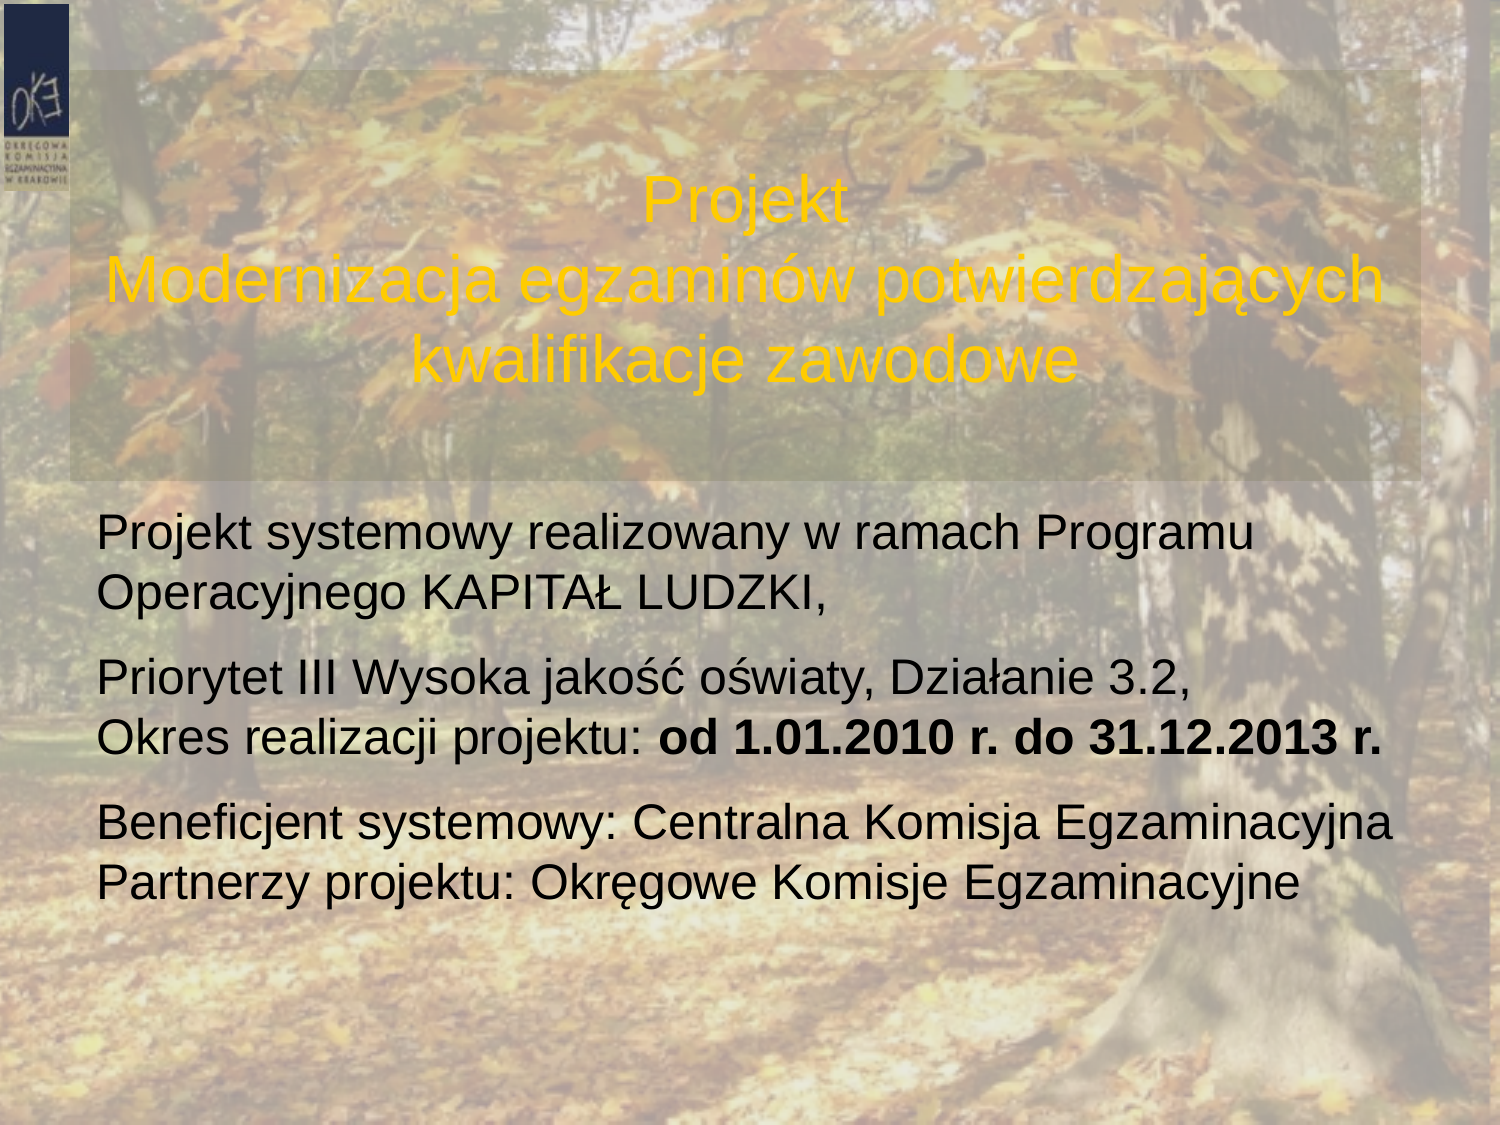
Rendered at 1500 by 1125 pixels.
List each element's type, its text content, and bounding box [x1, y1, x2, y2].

text_box Projekt systemowy realizowany w ramach Programu Operacyjnego KAPITAŁ LUDZKI, Priorytet III Wysoka jakość oświaty, Działanie 3.2, Okres realizacji projektu: od 1.01.2010 r. do 31.12.2013 r. Beneficjent systemowy: Centralna Komisja Egzaminacyjna Partnerzy projektu: Okręgowe Komisje Egzaminacyjne [82, 492, 1462, 977]
title Projekt Modernizacja egzaminów potwierdzających kwalifikacje zawodowe [70, 70, 1421, 481]
